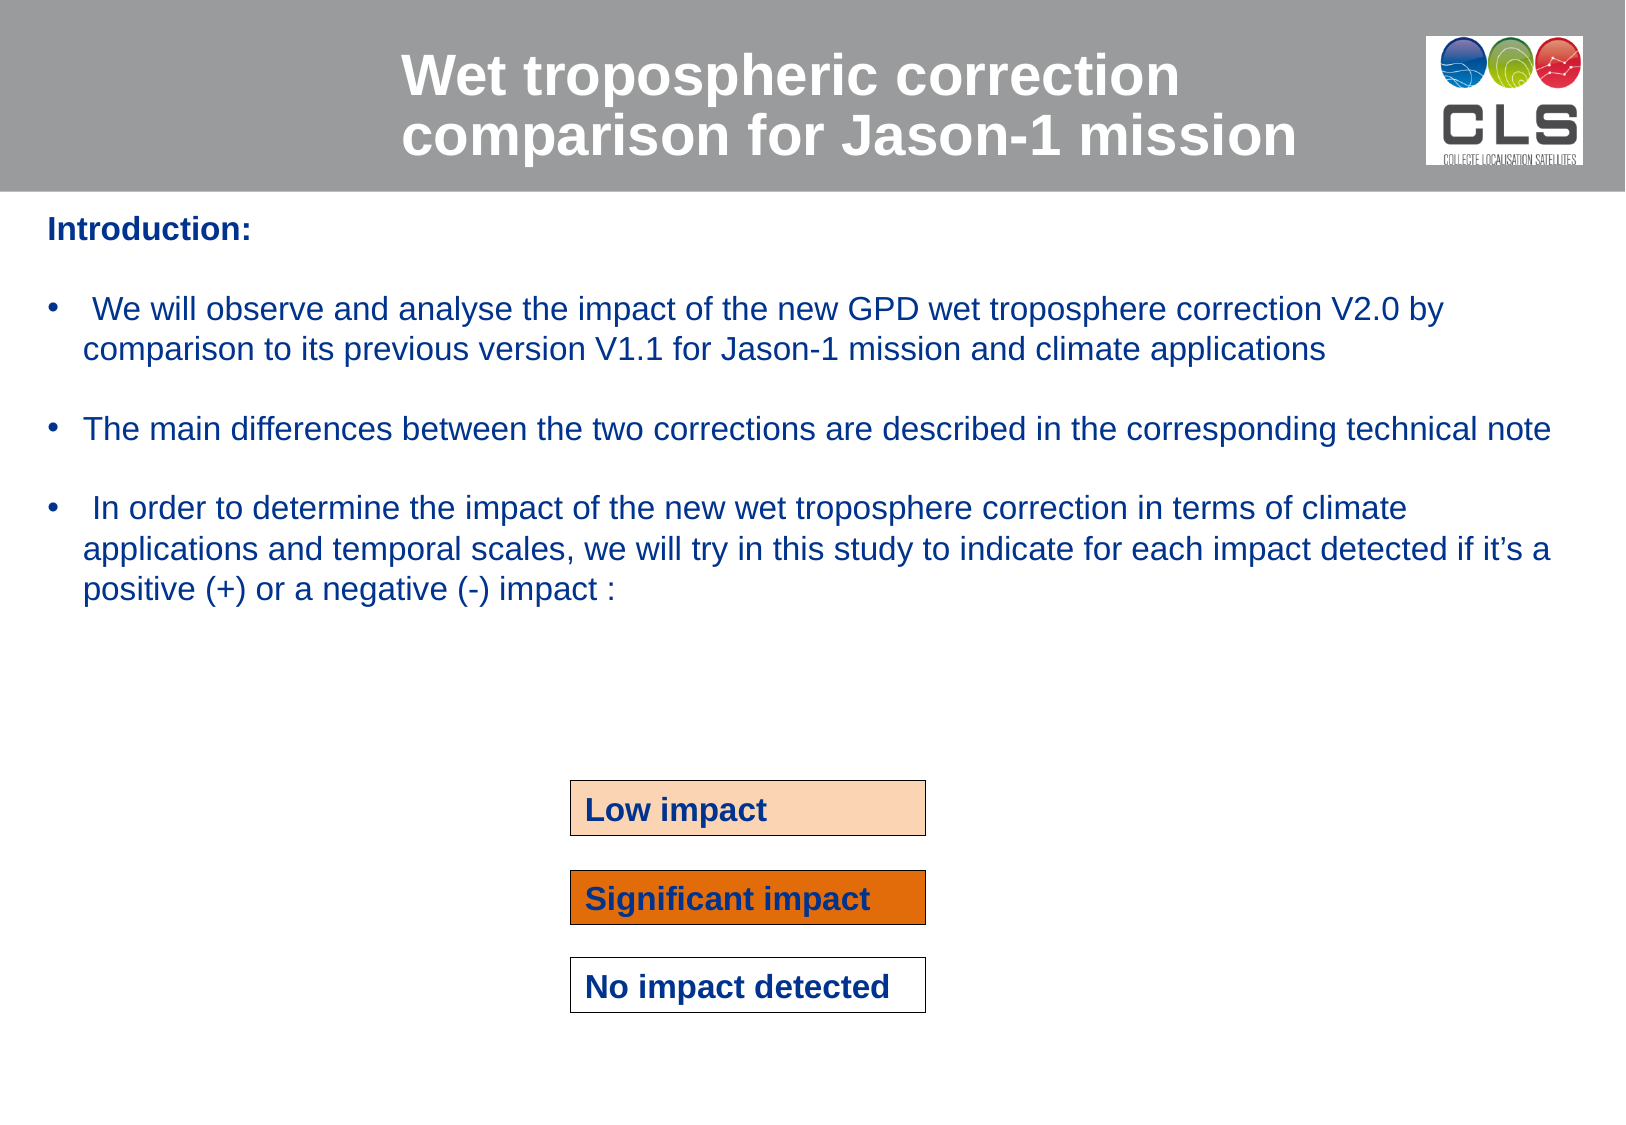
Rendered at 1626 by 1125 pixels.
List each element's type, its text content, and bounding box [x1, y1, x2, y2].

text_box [569, 780, 926, 1014]
text_box Wet tropospheric correction comparison for Jason-1 mission [386, 40, 1479, 172]
picture [1426, 36, 1583, 165]
text_box Introduction: We will observe and analyse the impact of the new GPD wet troposphere correction V2.0 by comparison to its previous version V1.1 for Jason-1 mission and climate applications The main differences between the two corrections are described in the corresponding technical note In order to determine the impact of the new wet troposphere correction in terms of climate applications and temporal scales, we will try in this study to indicate for each impact detected if it’s a positive (+) or a negative (-) impact : [32, 199, 1597, 665]
